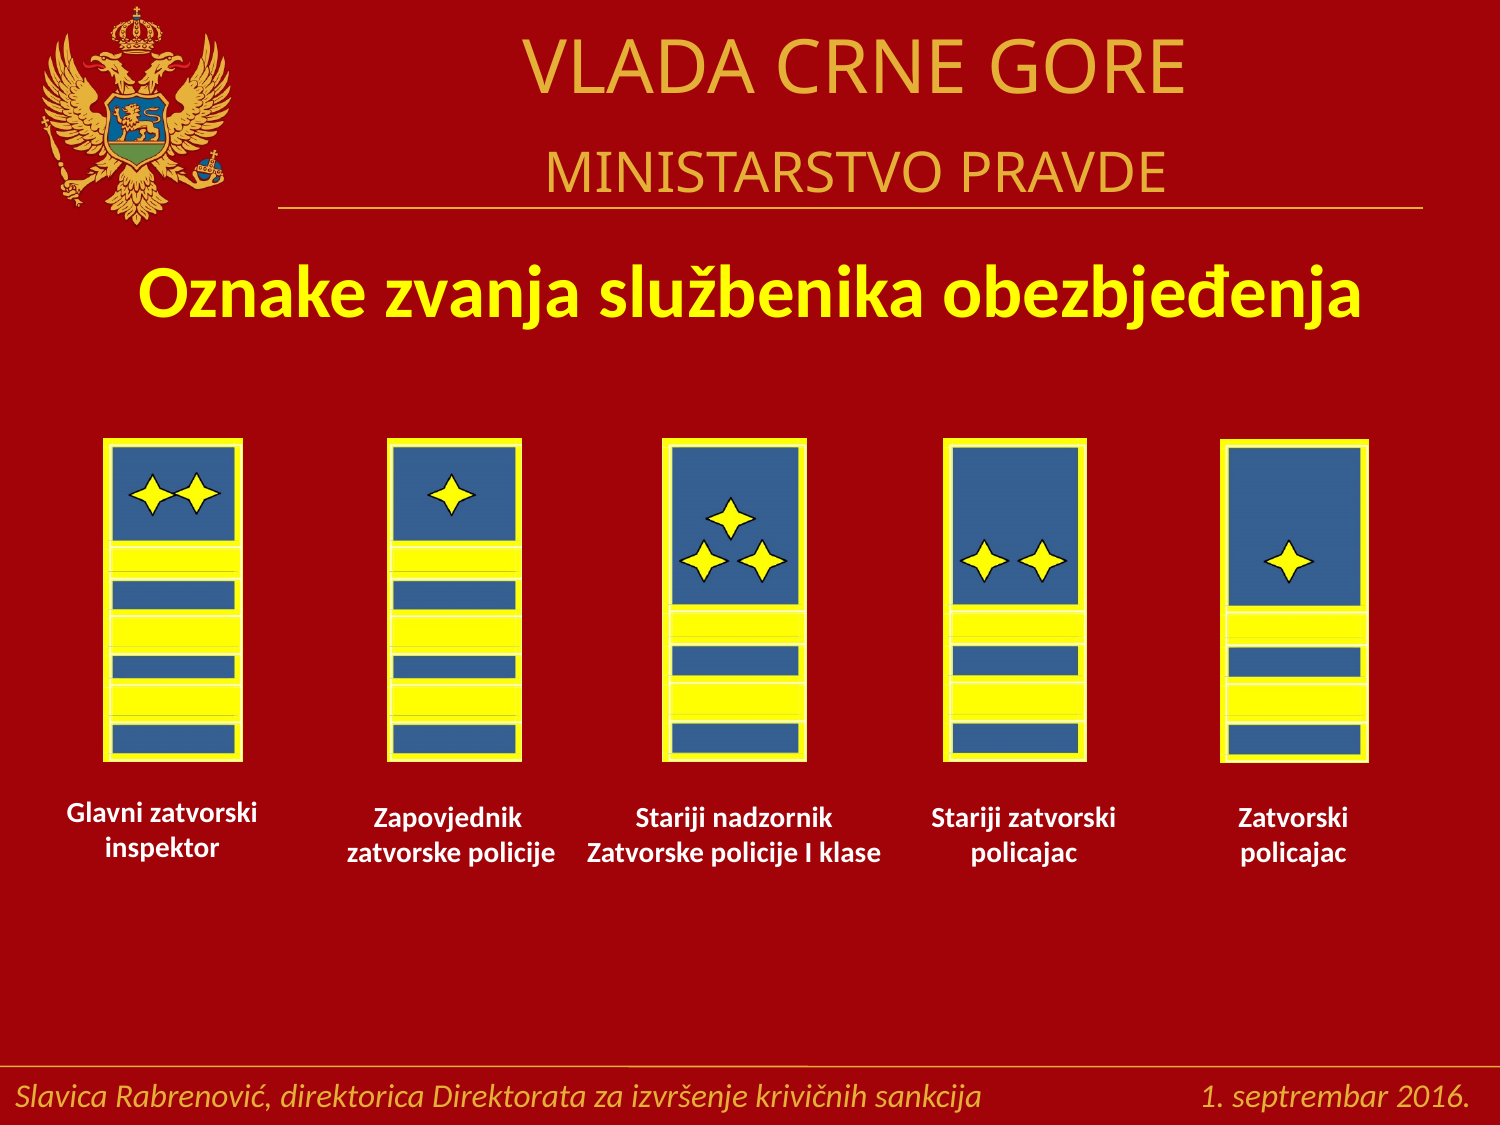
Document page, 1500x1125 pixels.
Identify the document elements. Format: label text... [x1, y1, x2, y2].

text_box Zapovjednik zatvorske policije [293, 791, 572, 876]
text_box Stariji zatvorski policajac [916, 791, 1132, 876]
text_box Stariji nadzornik Zatvorske policije I klase [572, 791, 897, 876]
text_box Slavica Rabrenović, direktorica Direktorata za izvršenje krivičnih sankcija 1. septrembar 2016. [0, 1072, 1500, 1125]
title VLADA CRNE GORE Ministarstvo pravde [257, 0, 1454, 235]
text_box Glavni zatvorski inspektor [4, 785, 320, 871]
text_box Zatvorski policajac [1223, 791, 1364, 876]
picture [662, 438, 807, 762]
text_box Oznake zvanja službenika obezbjeđenja [123, 235, 1500, 431]
picture [103, 438, 244, 762]
picture [387, 438, 522, 762]
picture [942, 438, 1088, 762]
picture [1220, 439, 1369, 763]
picture [34, 4, 237, 230]
